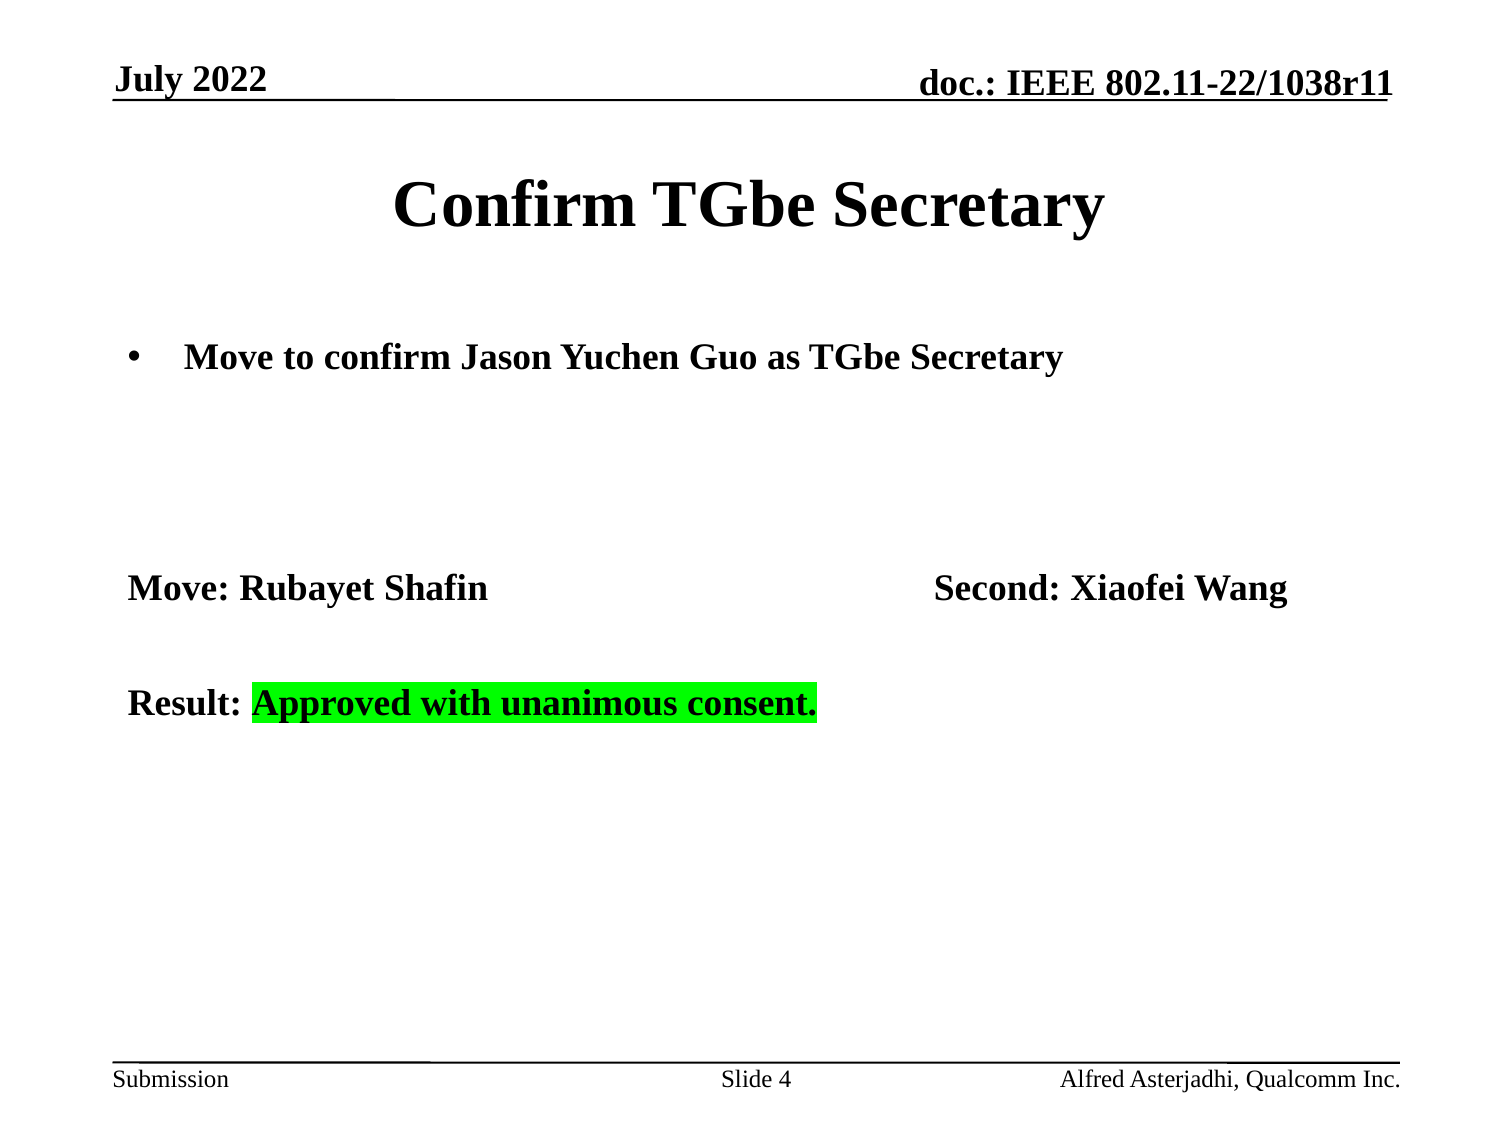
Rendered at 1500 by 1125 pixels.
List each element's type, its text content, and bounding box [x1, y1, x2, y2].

list Move to confirm Jason Yuchen Guo as TGbe Secretary Move: Rubayet Shafin Second: Xiaofei Wang Result: Approved with unanimous consent. [112, 324, 1388, 1000]
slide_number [114, 54, 423, 100]
footer Alfred Asterjadhi, Qualcomm Inc. [878, 1061, 1402, 1093]
slide_number Slide 4 [712, 1061, 800, 1123]
title Confirm TGbe Secretary [112, 112, 1388, 288]
